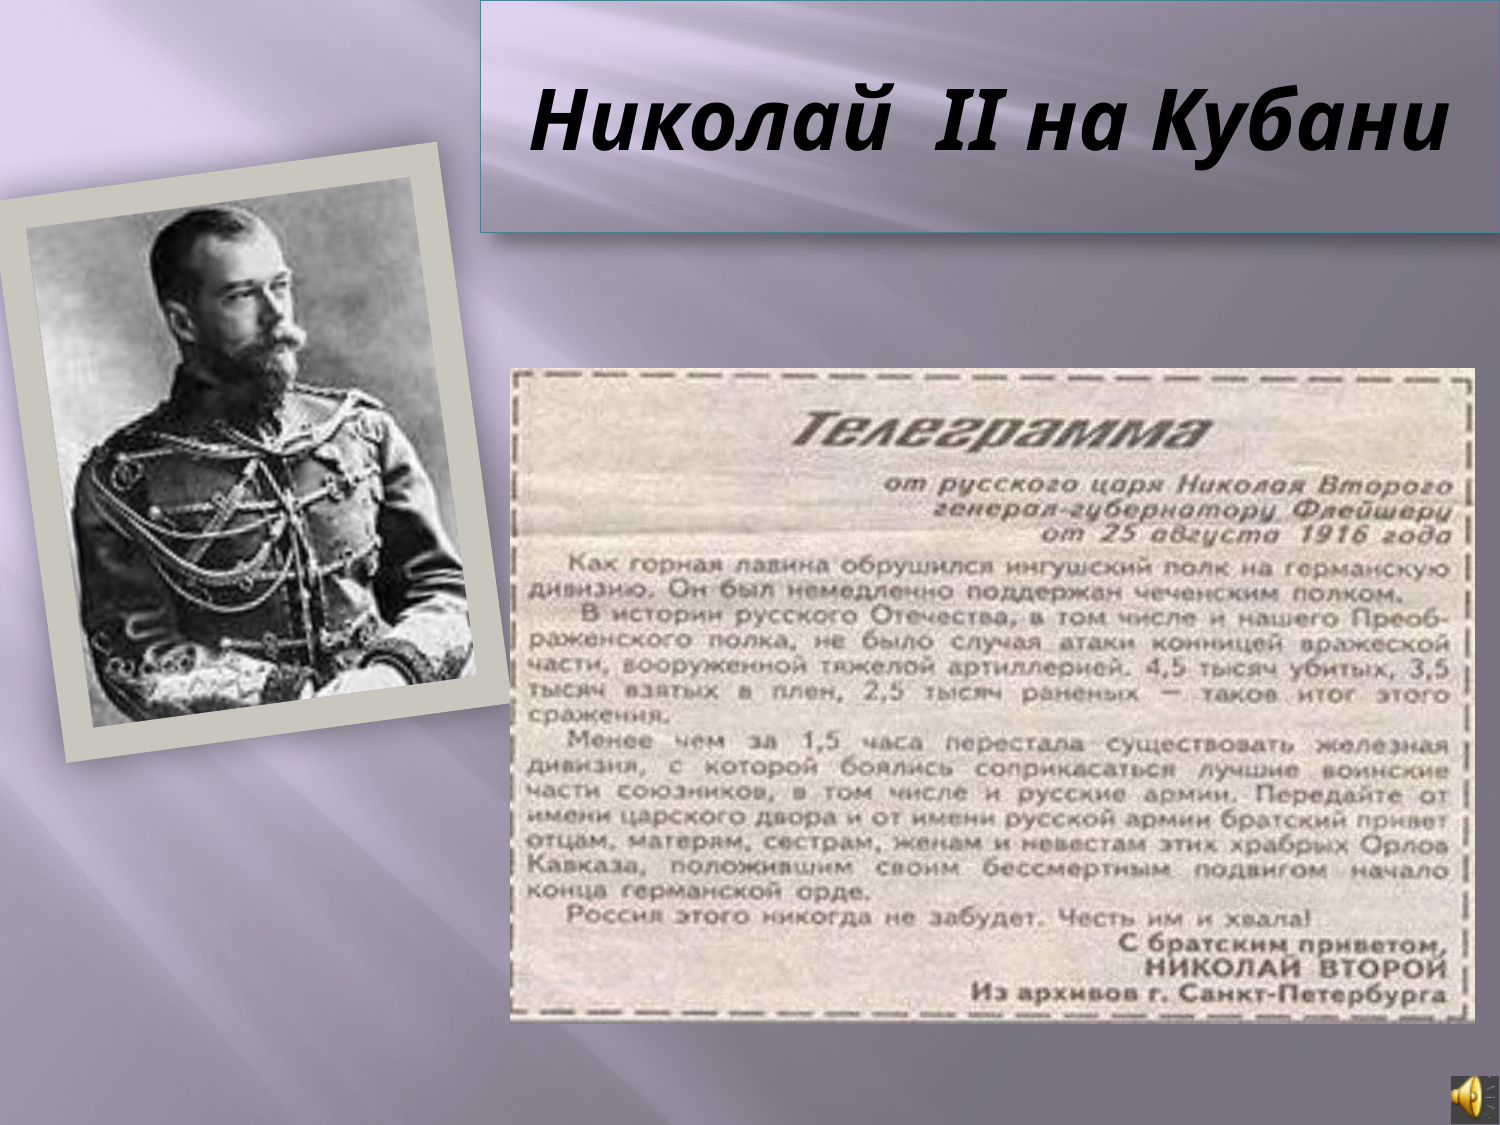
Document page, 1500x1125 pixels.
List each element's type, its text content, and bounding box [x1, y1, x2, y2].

picture [1449, 1074, 1500, 1125]
picture [509, 368, 1476, 1024]
picture [28, 178, 476, 727]
title Николай II на Кубани [480, 0, 1500, 233]
